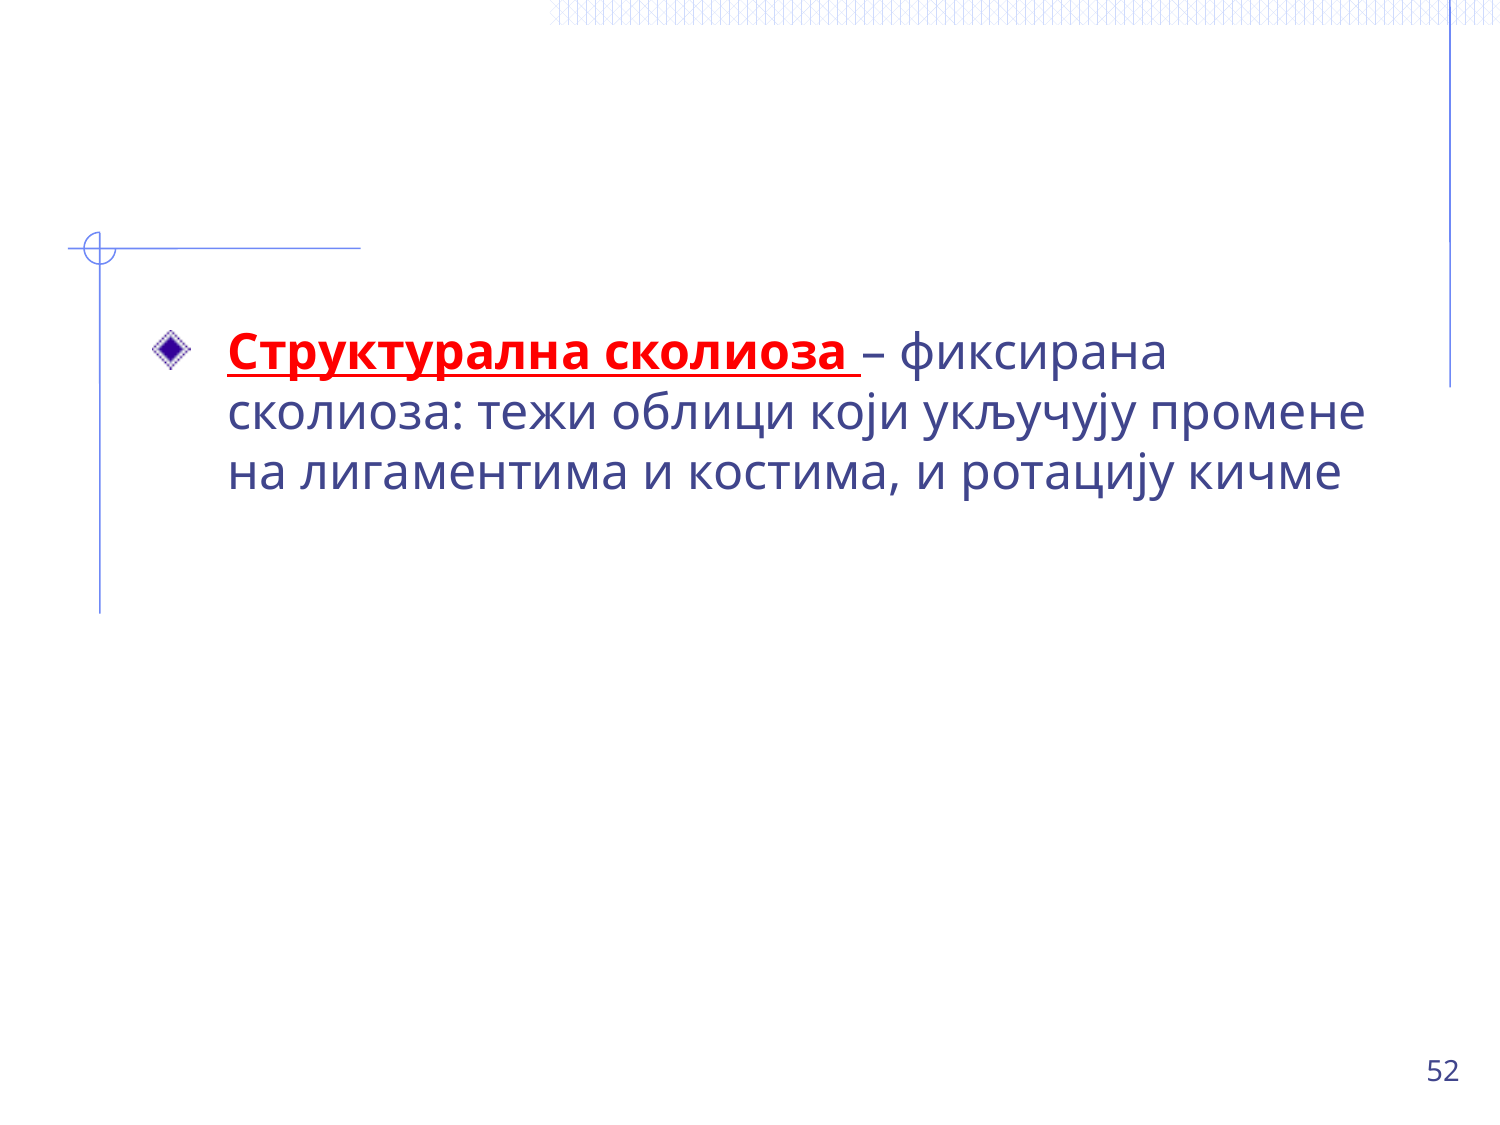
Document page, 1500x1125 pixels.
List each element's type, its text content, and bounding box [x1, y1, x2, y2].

slide_number 52 [1162, 1025, 1475, 1100]
picture [152, 330, 191, 370]
list Структурална сколиоза – фиксирана сколиоза: тежи облици који укључују промене на лигаментима и костима, и ротацију кичме [137, 312, 1413, 988]
